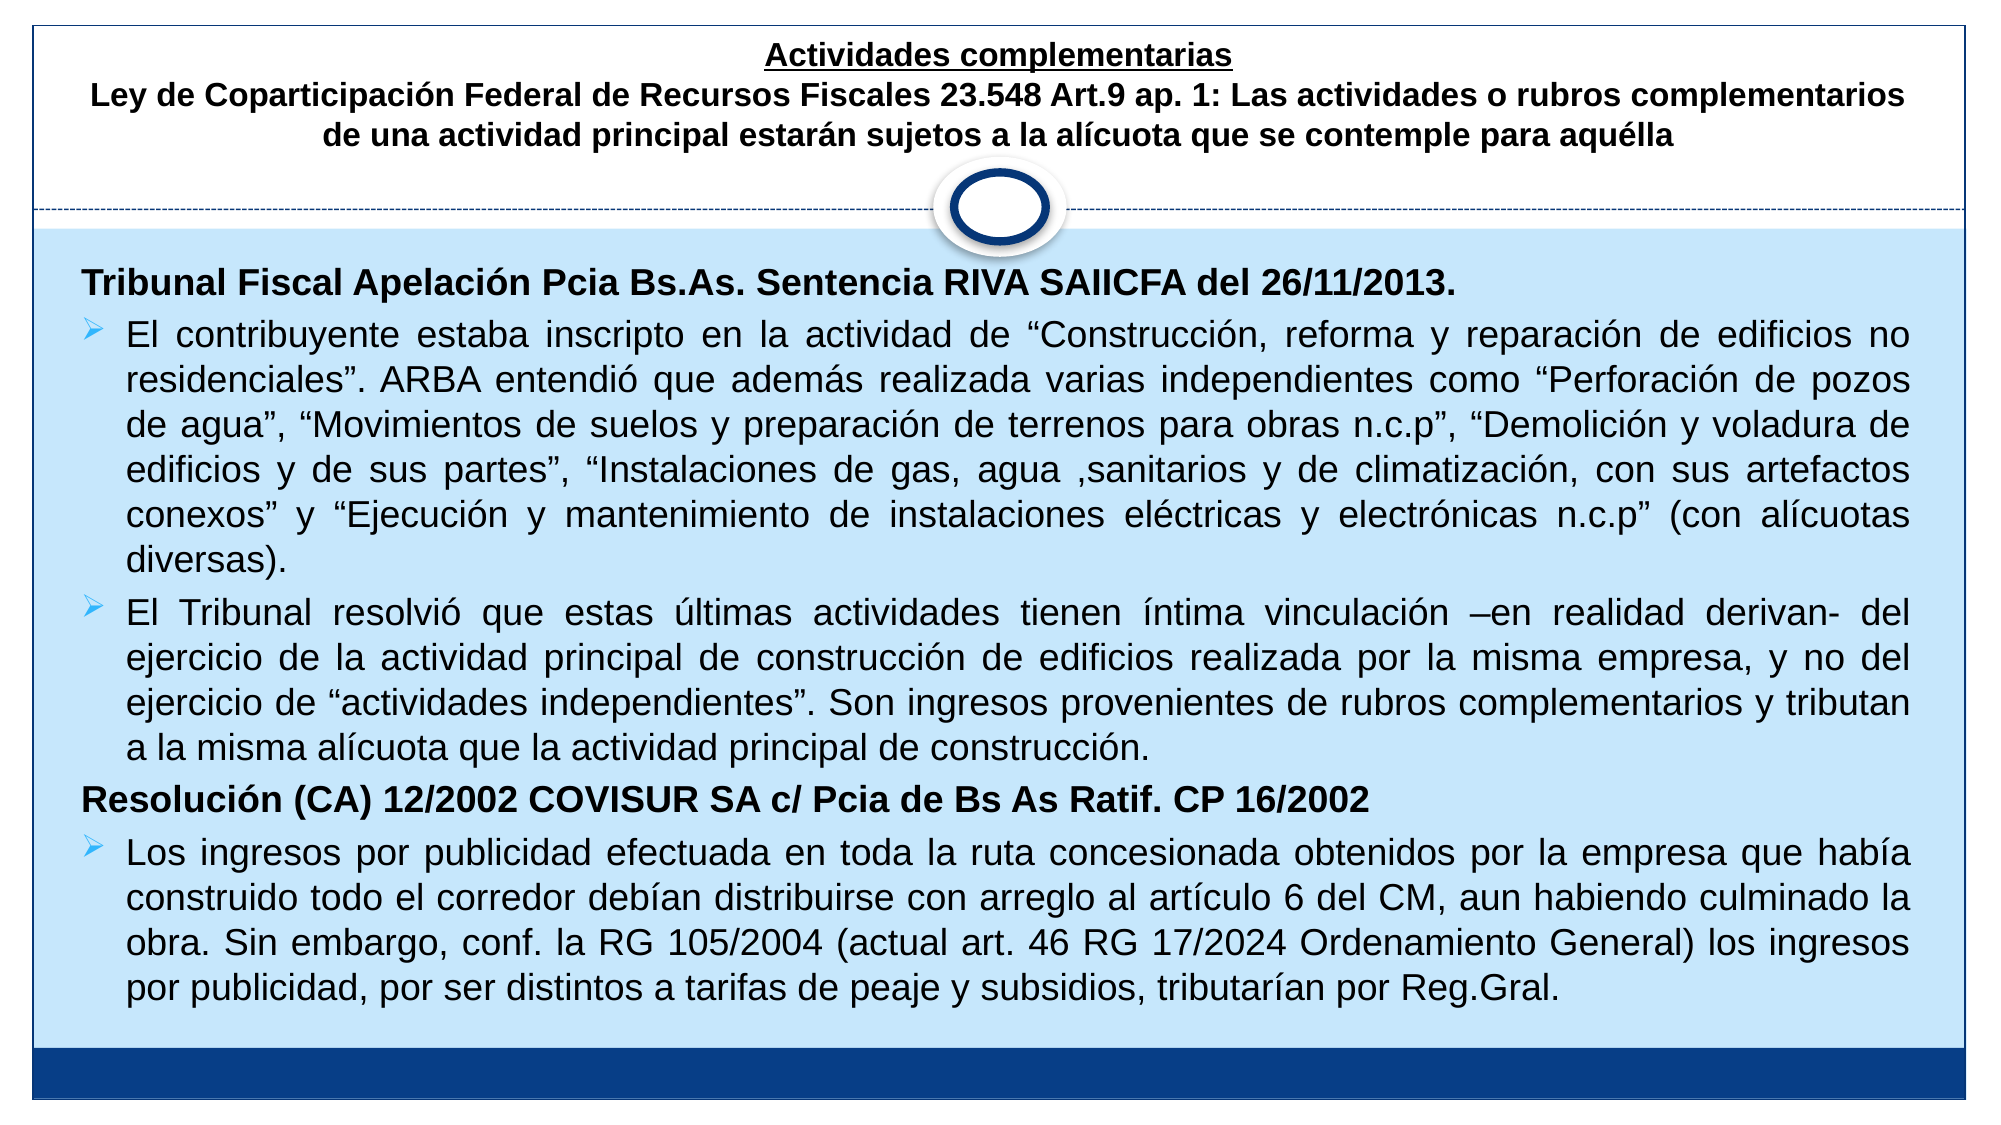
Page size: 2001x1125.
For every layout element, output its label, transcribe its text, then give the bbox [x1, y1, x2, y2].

list Tribunal Fiscal Apelación Pcia Bs.As. Sentencia RIVA SAIICFA del 26/11/2013. El contribuyente estaba inscripto en la actividad de “Construcción, reforma y reparación de edificios no residenciales”. ARBA entendió que además realizada varias independientes como “Perforación de pozos de agua”, “Movimientos de suelos y preparación de terrenos para obras n.c.p”, “Demolición y voladura de edificios y de sus partes”, “Instalaciones de gas, agua ,sanitarios y de climatización, con sus artefactos conexos” y “Ejecución y mantenimiento de instalaciones eléctricas y electrónicas n.c.p” (con alícuotas diversas). El Tribunal resolvió que estas últimas actividades tienen íntima vinculación –en realidad derivan- del ejercicio de la actividad principal de construcción de edificios realizada por la misma empresa, y no del ejercicio de “actividades independientes”. Son ingresos provenientes de rubros complementarios y tributan a la misma alícuota que la actividad principal de construcción. Resolución (CA) 12/2002 COVISUR SA c/ Pcia de Bs As Ratif. CP 16/2002 Los ingresos por publicidad efectuada en toda la ruta concesionada obtenidos por la empresa que había construido todo el corredor debían distribuirse con arreglo al artículo 6 del CM, aun habiendo culminado la obra. Sin embargo, conf. la RG 105/2004 (actual art. 46 RG 17/2024 Ordenamiento General) los ingresos por publicidad, por ser distintos a tarifas de peaje y subsidios, tributarían por Reg.Gral. [66, 250, 1926, 1035]
title Actividades complementarias Ley de Coparticipación Federal de Recursos Fiscales 23.548 Art.9 ap. 1: Las actividades o rubros complementarios de una actividad principal estarán sujetos a la alícuota que se contemple para aquélla [71, 30, 1926, 161]
